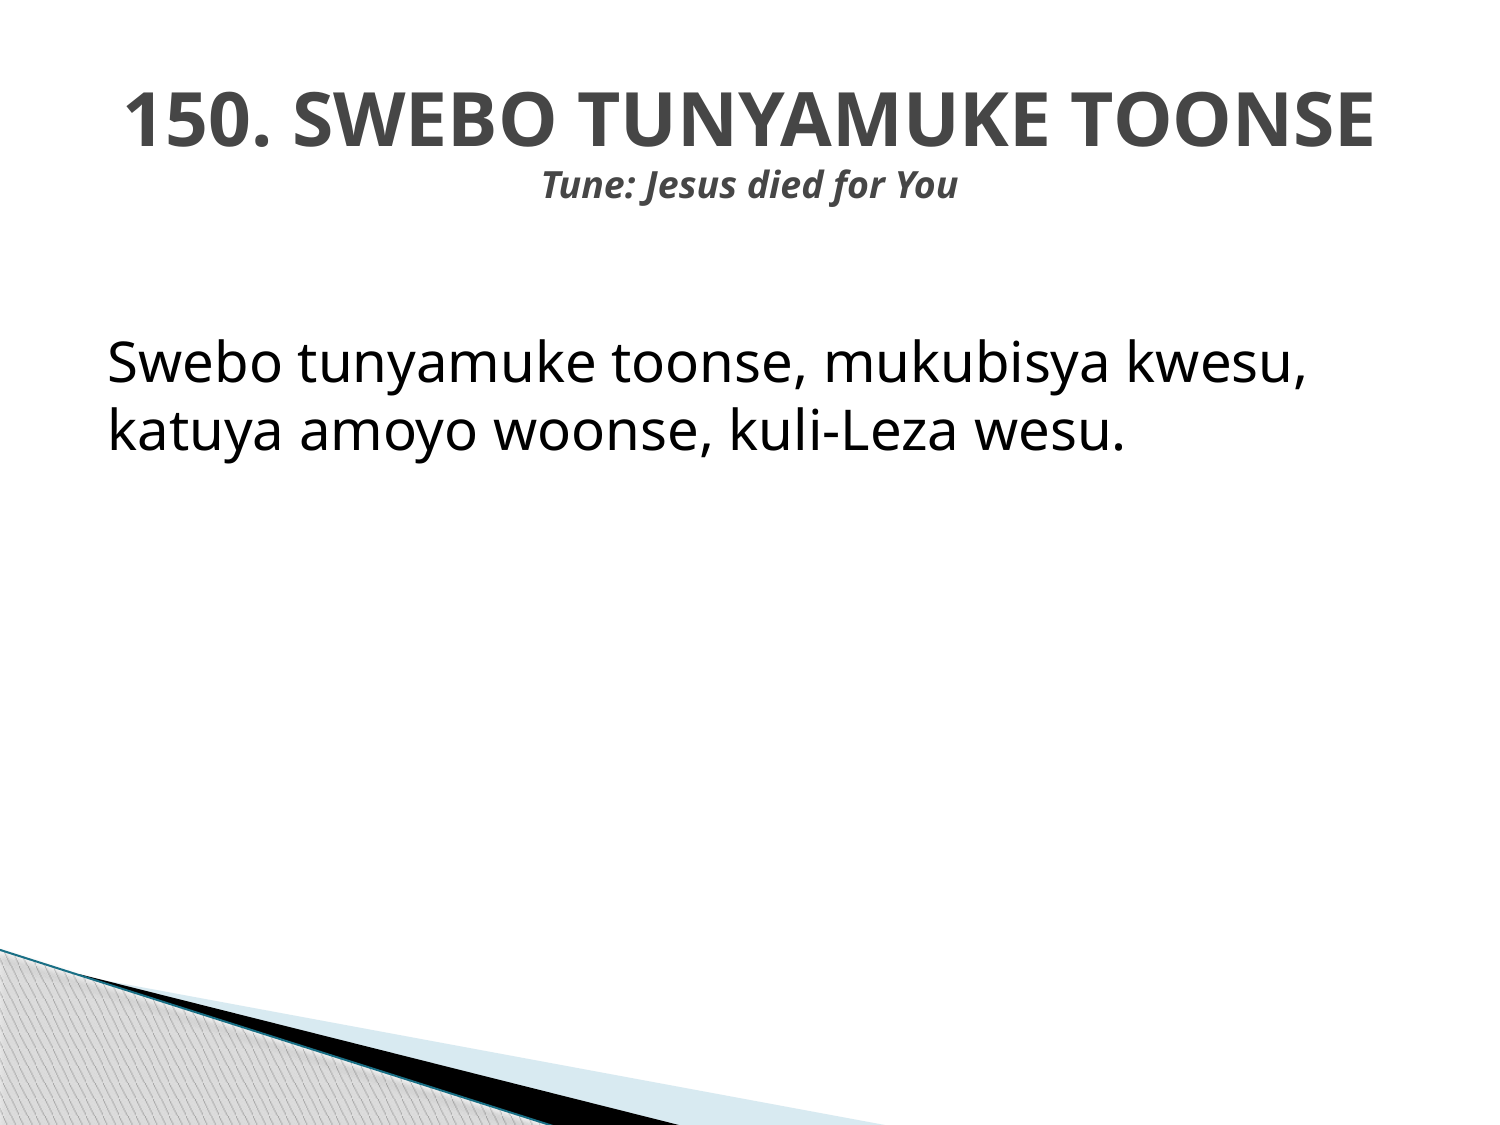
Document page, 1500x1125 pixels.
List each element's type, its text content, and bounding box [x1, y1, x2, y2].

title 150. SWEBO TUNYAMUKE TOONSE Tune: Jesus died for You [75, 45, 1425, 233]
list Swebo tunyamuke toonse, mukubisya kwesu, katuya amoyo woonse, kuli-Leza wesu. [75, 243, 1425, 986]
